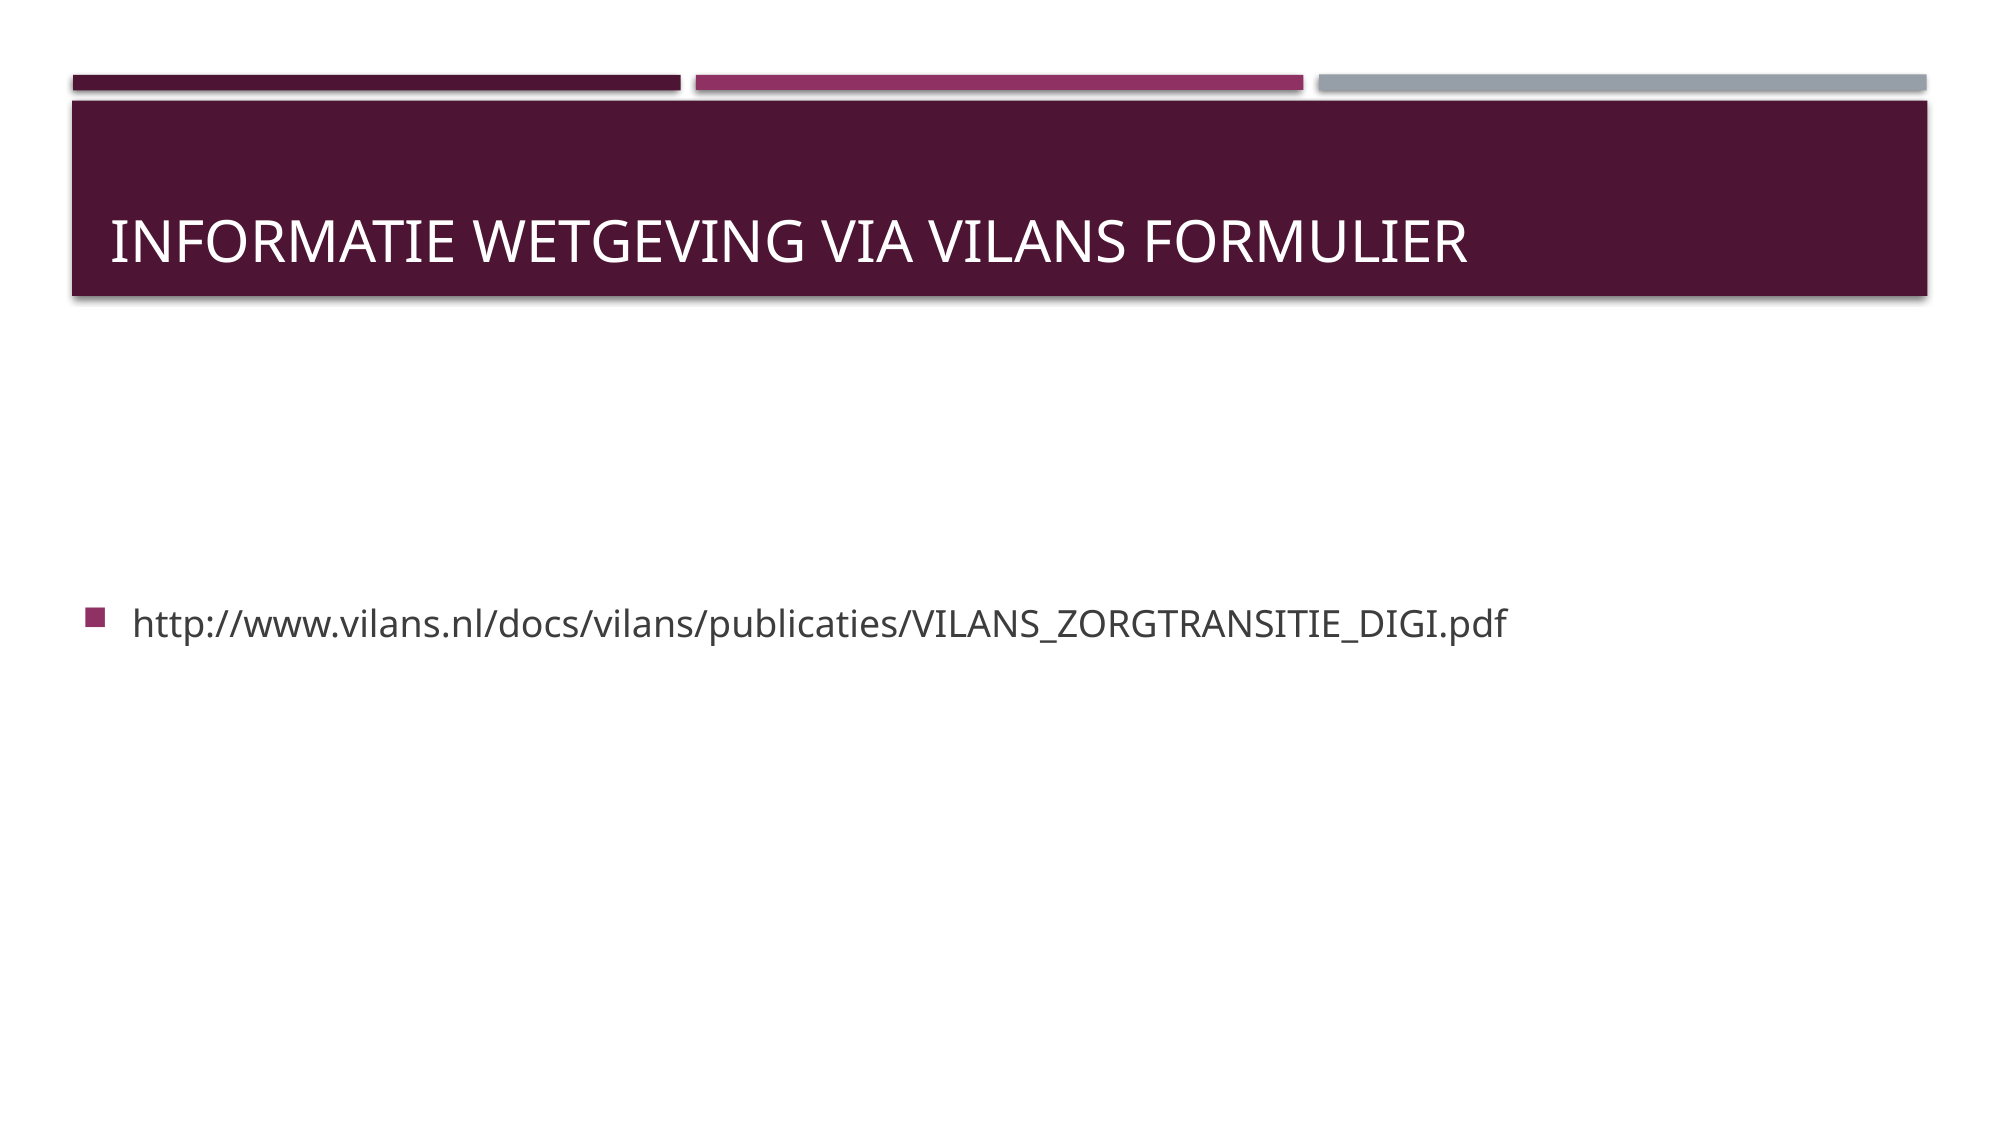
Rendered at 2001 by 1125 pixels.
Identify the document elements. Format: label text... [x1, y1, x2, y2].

list http://www.vilans.nl/docs/vilans/publicaties/VILANS_ZORGTRANSITIE_DIGI.pdf [66, 320, 1877, 924]
title Informatie wetgeving via vilans formulier [95, 115, 1905, 282]
